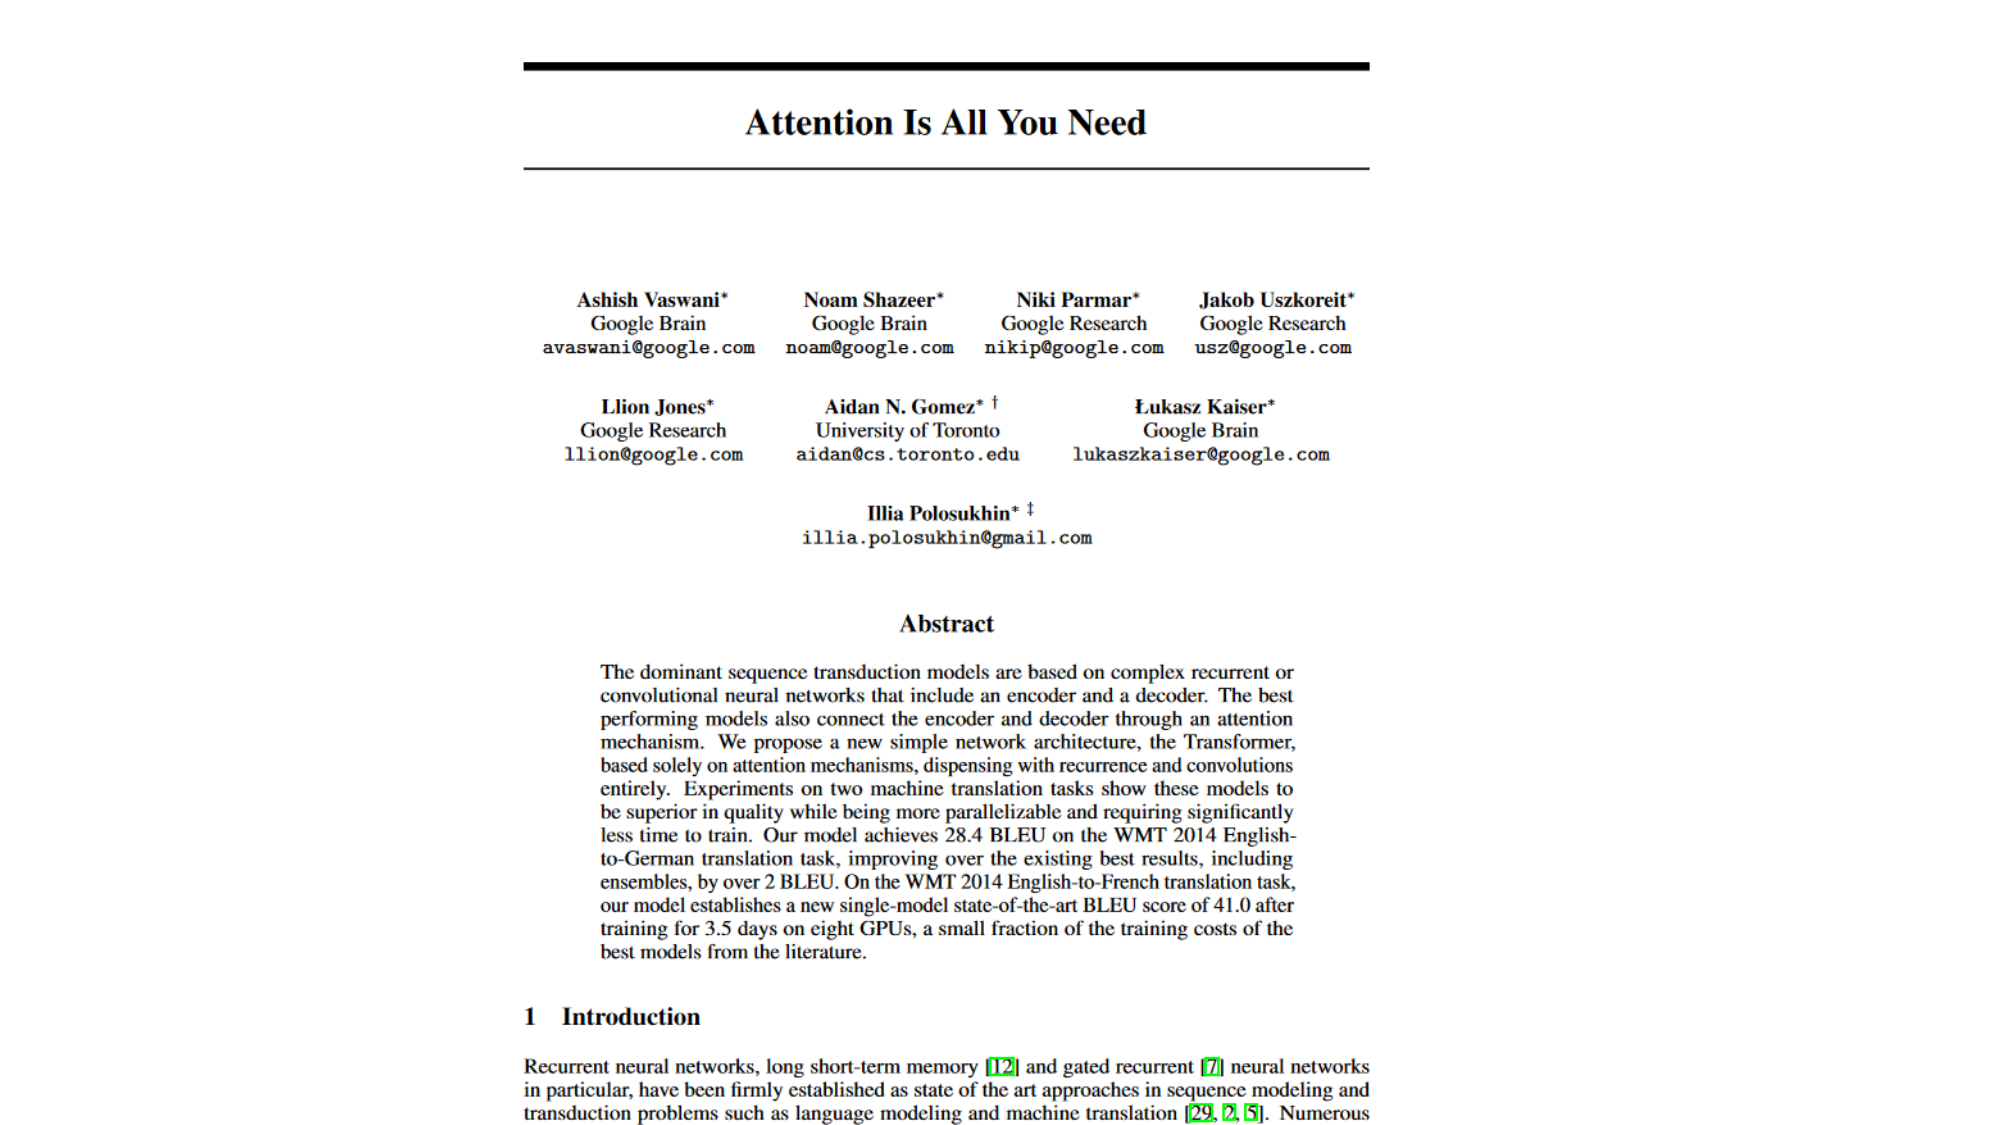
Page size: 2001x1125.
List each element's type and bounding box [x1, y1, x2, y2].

picture [302, 11, 1598, 1125]
